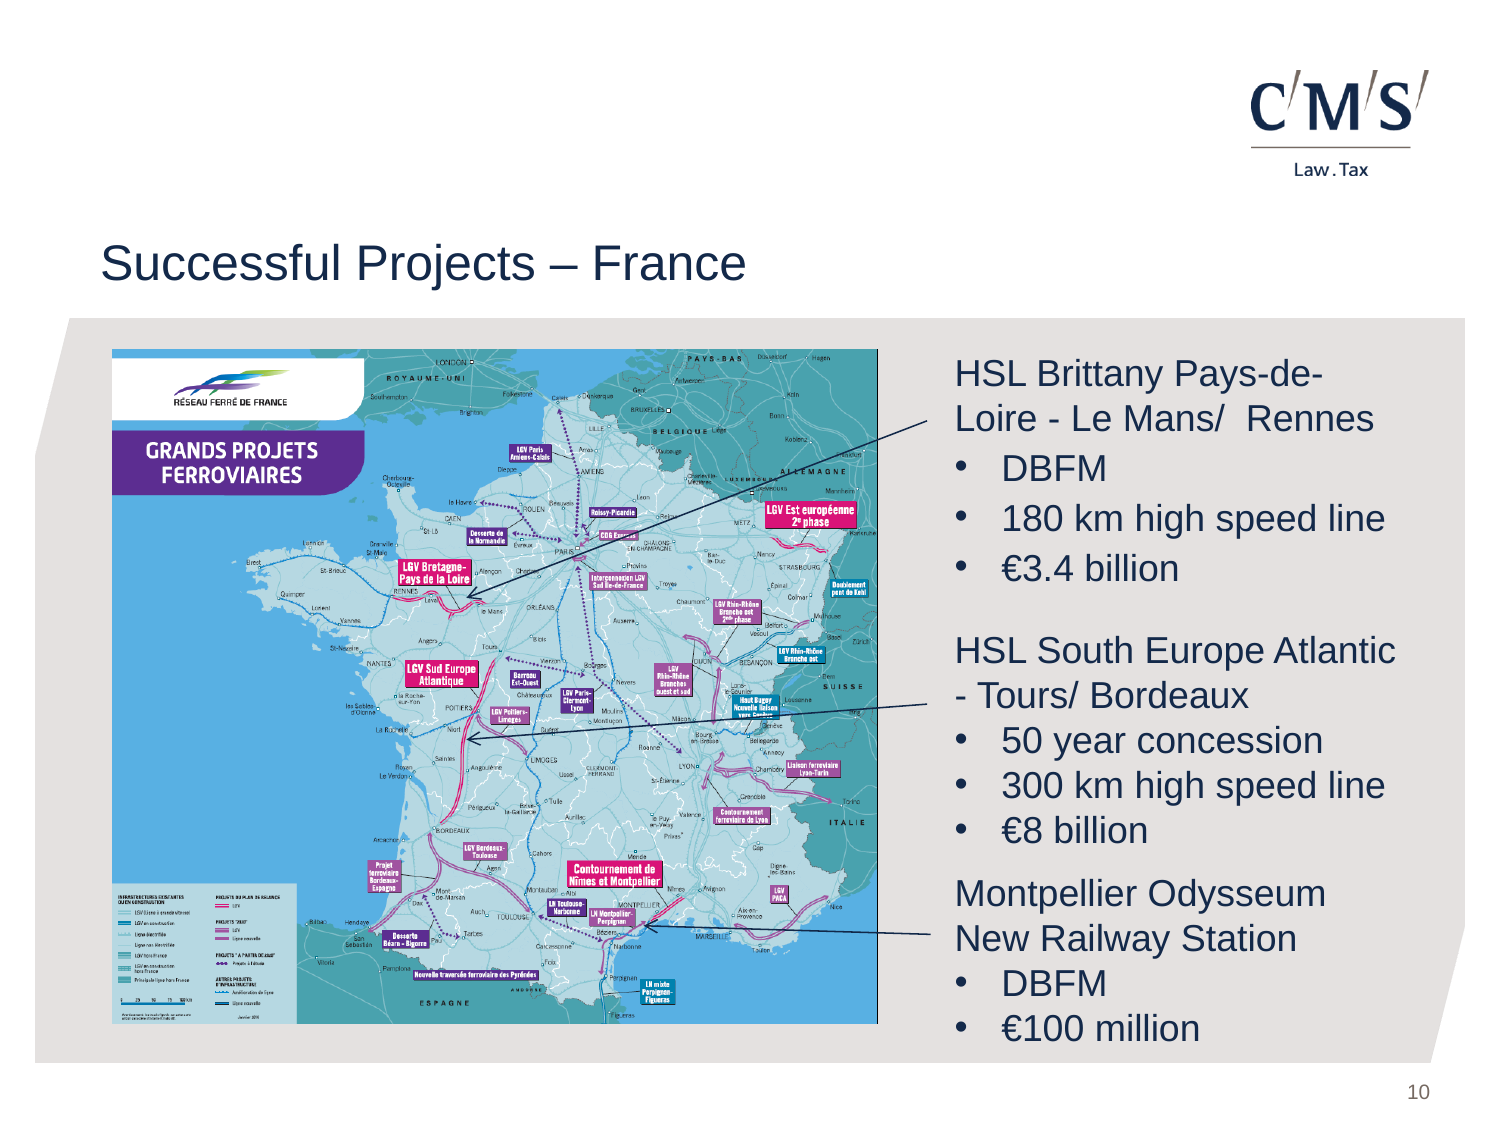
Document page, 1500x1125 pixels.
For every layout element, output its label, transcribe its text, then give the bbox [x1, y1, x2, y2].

text_box Montpellier Odysseum New Railway Station DBFM €100 million [939, 861, 1380, 1057]
title Successful Projects – France [85, 38, 1178, 299]
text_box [466, 420, 928, 599]
text_box HSL South Europe Atlantic - Tours/ Bordeaux 50 year concession 300 km high speed line €8 billion [939, 618, 1424, 859]
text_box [466, 703, 928, 740]
slide_number 10 [1350, 1070, 1446, 1111]
picture [35, 318, 1465, 1063]
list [111, 349, 879, 1024]
text_box HSL Brittany Pays-de-Loire - Le Mans/ Rennes DBFM 180 km high speed line €3.4 billion [939, 341, 1407, 618]
picture [1251, 70, 1429, 176]
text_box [643, 925, 931, 935]
